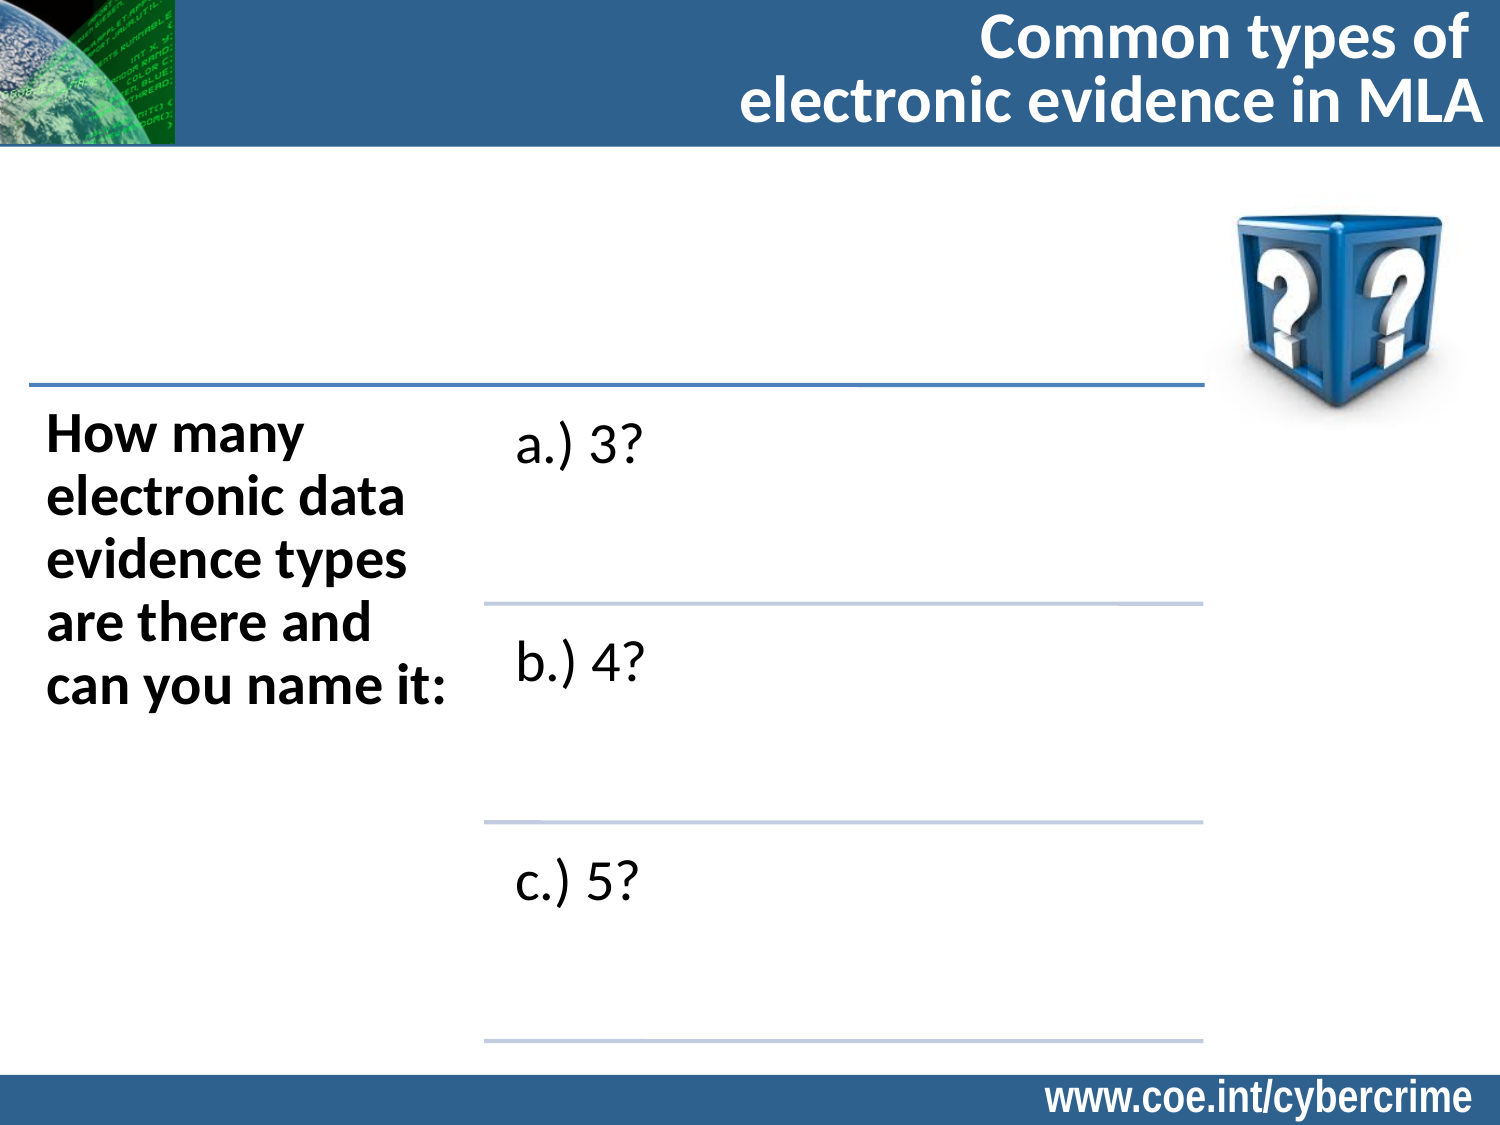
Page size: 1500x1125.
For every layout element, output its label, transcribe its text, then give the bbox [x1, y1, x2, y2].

text_box Common types of electronic evidence in MLA [177, 0, 1500, 149]
text_box [0, 1073, 1030, 1125]
picture [0, 0, 175, 144]
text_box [28, 384, 1205, 1052]
picture [1189, 154, 1481, 445]
text_box www.coe.int/cybercrime [1030, 1059, 1500, 1125]
